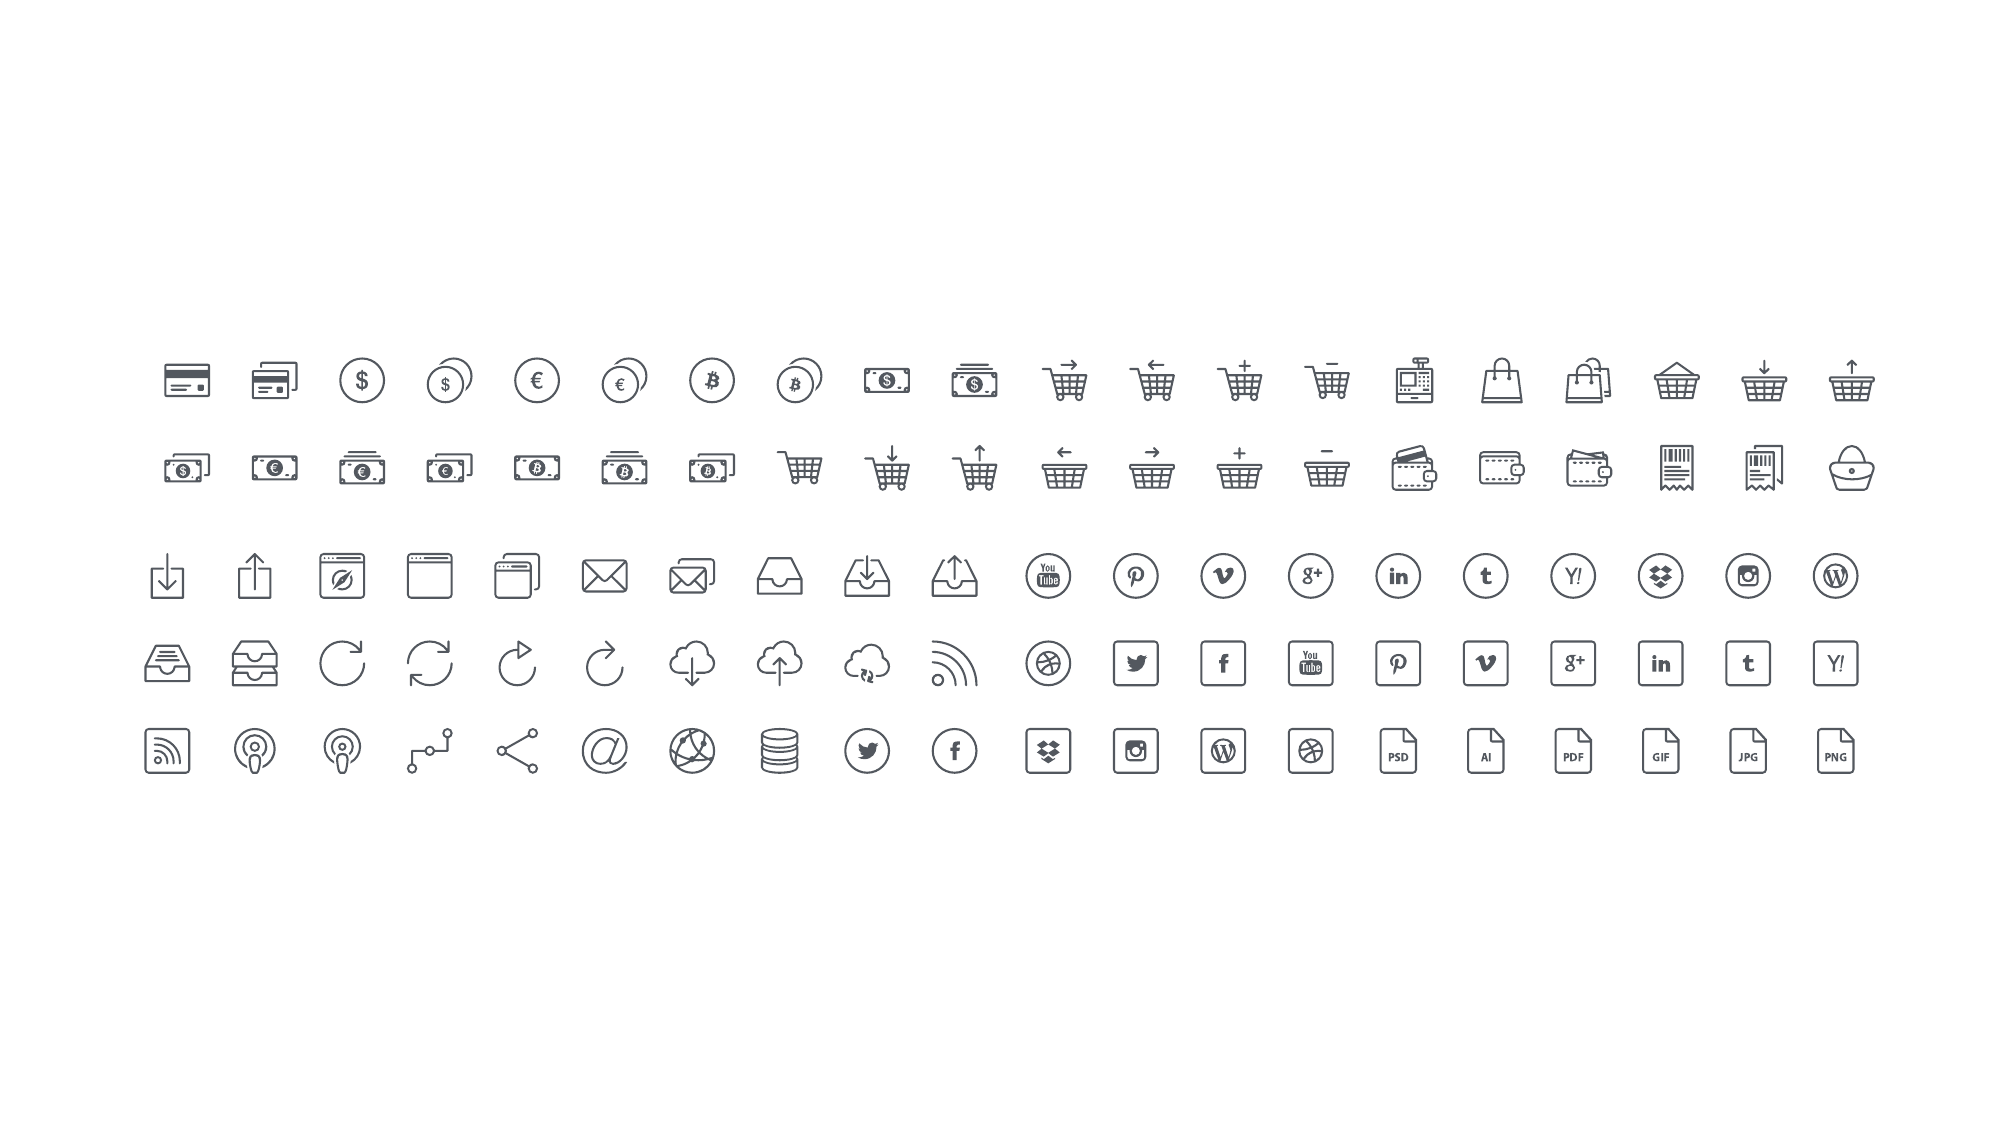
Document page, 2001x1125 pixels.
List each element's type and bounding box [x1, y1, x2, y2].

text_box [1304, 365, 1350, 400]
text_box [1112, 552, 1159, 599]
text_box [756, 640, 803, 674]
text_box [1462, 640, 1509, 687]
text_box [339, 357, 386, 404]
text_box [864, 367, 910, 393]
text_box [245, 552, 265, 591]
text_box [1395, 357, 1434, 404]
text_box [581, 727, 628, 774]
text_box [1200, 640, 1247, 687]
text_box [1828, 444, 1875, 491]
text_box [1129, 463, 1175, 489]
text_box [1041, 367, 1088, 402]
text_box [756, 557, 803, 595]
text_box [251, 455, 298, 481]
text_box [1216, 367, 1263, 402]
text_box [406, 727, 453, 774]
text_box [238, 567, 272, 599]
text_box [426, 459, 465, 483]
text_box [684, 657, 700, 687]
text_box [1129, 367, 1175, 402]
text_box [1481, 357, 1523, 404]
text_box [502, 552, 541, 591]
text_box [776, 451, 823, 485]
text_box [164, 363, 211, 398]
text_box [586, 640, 624, 687]
text_box [1233, 447, 1246, 460]
text_box [514, 455, 561, 481]
text_box [931, 727, 978, 774]
text_box [1759, 359, 1770, 375]
text_box [1060, 359, 1077, 371]
text_box [669, 566, 707, 594]
text_box [1025, 727, 1072, 774]
text_box [426, 357, 473, 404]
text_box [144, 644, 191, 683]
text_box [406, 640, 450, 665]
text_box [234, 727, 276, 774]
text_box [1462, 552, 1509, 599]
text_box [1729, 727, 1767, 774]
text_box [1554, 727, 1593, 774]
text_box [669, 640, 716, 674]
text_box [319, 640, 366, 687]
text_box [1379, 727, 1418, 774]
text_box [231, 640, 278, 687]
text_box [1287, 552, 1334, 599]
text_box [1112, 727, 1159, 774]
text_box [1479, 451, 1525, 485]
text_box [601, 357, 648, 404]
text_box [339, 459, 386, 485]
text_box [1828, 376, 1875, 402]
text_box [1642, 727, 1680, 774]
text_box [844, 643, 891, 677]
text_box [1304, 461, 1350, 487]
text_box [1375, 552, 1422, 599]
text_box [150, 567, 185, 599]
text_box [1550, 552, 1597, 599]
text_box [330, 735, 354, 774]
text_box [494, 561, 532, 599]
text_box [409, 662, 453, 687]
text_box [1741, 376, 1788, 402]
text_box [1057, 447, 1072, 458]
text_box [1812, 552, 1859, 599]
text_box [1287, 640, 1334, 687]
text_box [1391, 445, 1438, 491]
text_box [498, 640, 537, 687]
text_box [677, 558, 716, 586]
text_box [581, 559, 628, 593]
text_box [406, 552, 453, 599]
text_box [1041, 463, 1088, 489]
text_box [1660, 444, 1694, 491]
text_box [669, 727, 716, 774]
text_box [1745, 451, 1775, 491]
text_box [1147, 359, 1165, 371]
text_box [931, 559, 978, 597]
text_box [435, 453, 473, 477]
text_box [1375, 640, 1422, 687]
text_box [974, 444, 985, 462]
text_box [772, 657, 787, 687]
text_box [1817, 727, 1855, 774]
text_box [776, 357, 823, 404]
text_box [844, 727, 891, 774]
text_box [514, 357, 561, 404]
text_box [1653, 361, 1700, 400]
text_box [1200, 727, 1247, 774]
text_box [844, 559, 891, 597]
text_box [323, 727, 362, 764]
text_box [1216, 463, 1263, 489]
text_box [1112, 640, 1159, 687]
text_box [260, 361, 298, 391]
text_box [1566, 449, 1613, 487]
text_box [951, 372, 998, 398]
text_box [1467, 727, 1505, 774]
text_box [859, 555, 875, 581]
text_box [1287, 727, 1334, 774]
text_box [1846, 359, 1858, 375]
text_box [601, 459, 648, 485]
text_box [1200, 552, 1247, 599]
text_box [1144, 447, 1160, 458]
text_box [1025, 552, 1072, 599]
text_box [172, 453, 211, 477]
text_box [1753, 444, 1784, 485]
text_box [1238, 359, 1251, 373]
text_box [319, 552, 366, 599]
text_box [1550, 640, 1597, 687]
text_box [1025, 640, 1072, 687]
text_box [887, 444, 898, 462]
text_box [760, 727, 799, 774]
text_box [860, 668, 868, 682]
text_box [864, 457, 910, 491]
text_box [1637, 640, 1684, 687]
text_box [689, 357, 736, 404]
text_box [157, 552, 177, 591]
text_box [1812, 640, 1859, 687]
text_box [697, 453, 736, 477]
text_box [867, 670, 874, 684]
text_box [931, 640, 978, 687]
text_box [1725, 640, 1772, 687]
text_box [1637, 552, 1684, 599]
text_box [951, 457, 998, 491]
text_box [251, 370, 290, 400]
text_box [164, 459, 202, 483]
text_box [144, 727, 191, 774]
text_box [689, 459, 727, 483]
text_box [1725, 552, 1772, 599]
text_box [1565, 357, 1612, 404]
text_box [496, 727, 539, 774]
text_box [947, 555, 962, 581]
